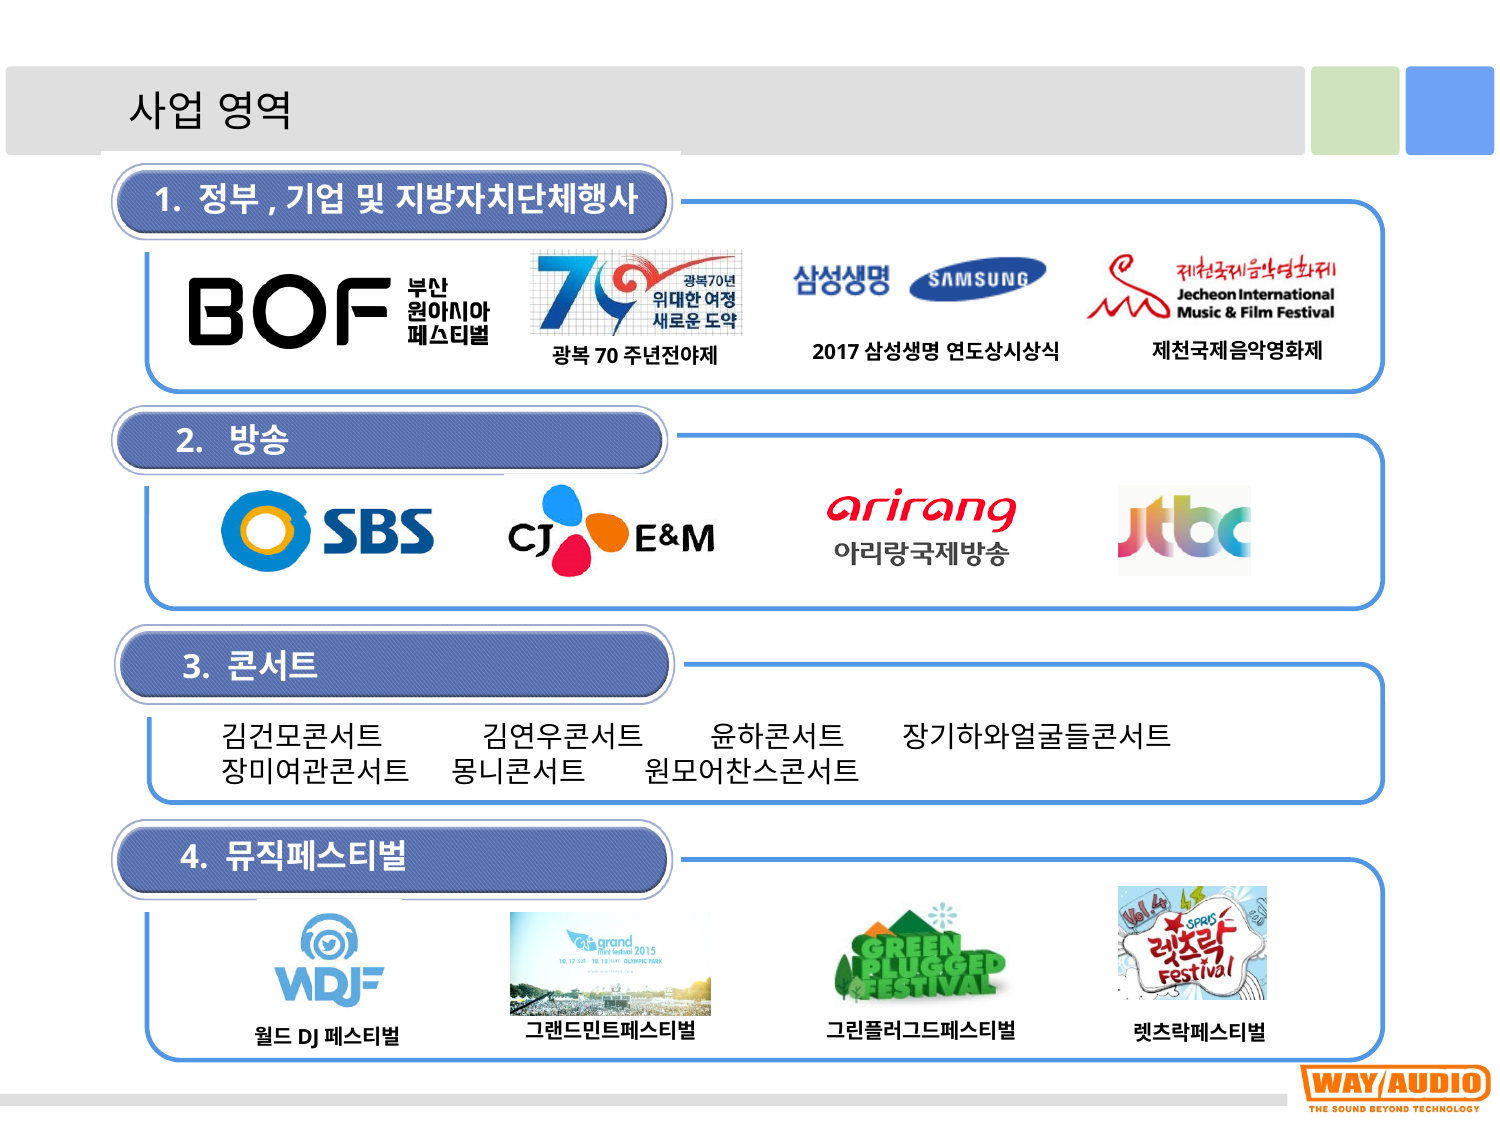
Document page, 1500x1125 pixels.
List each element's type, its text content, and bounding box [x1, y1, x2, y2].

picture [1082, 250, 1344, 327]
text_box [102, 616, 1383, 803]
picture [783, 229, 1060, 327]
picture [1293, 1060, 1496, 1115]
text_box 사업 영역 [113, 77, 310, 143]
picture [529, 248, 743, 336]
picture [182, 271, 495, 352]
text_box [100, 151, 1383, 392]
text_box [100, 399, 1383, 610]
picture [510, 912, 712, 1017]
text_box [100, 806, 1383, 1061]
